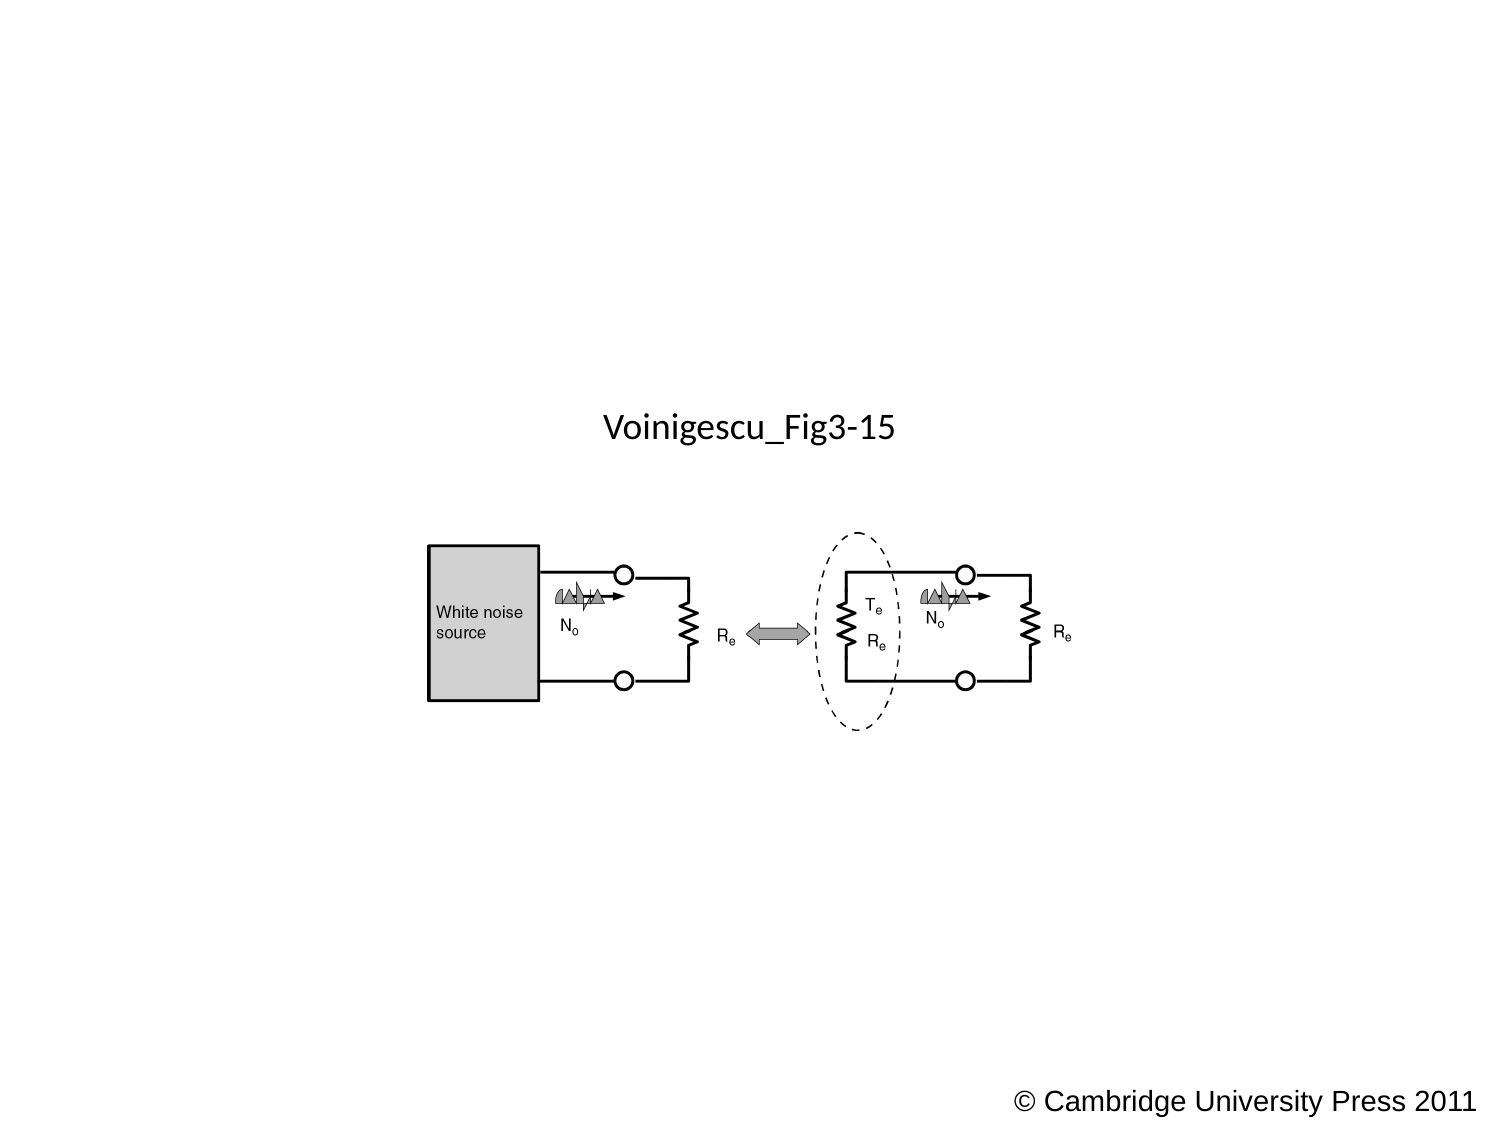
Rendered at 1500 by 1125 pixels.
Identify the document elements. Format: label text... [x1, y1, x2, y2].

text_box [427, 393, 1073, 731]
text_box © Cambridge University Press 2011 [907, 1074, 1493, 1125]
